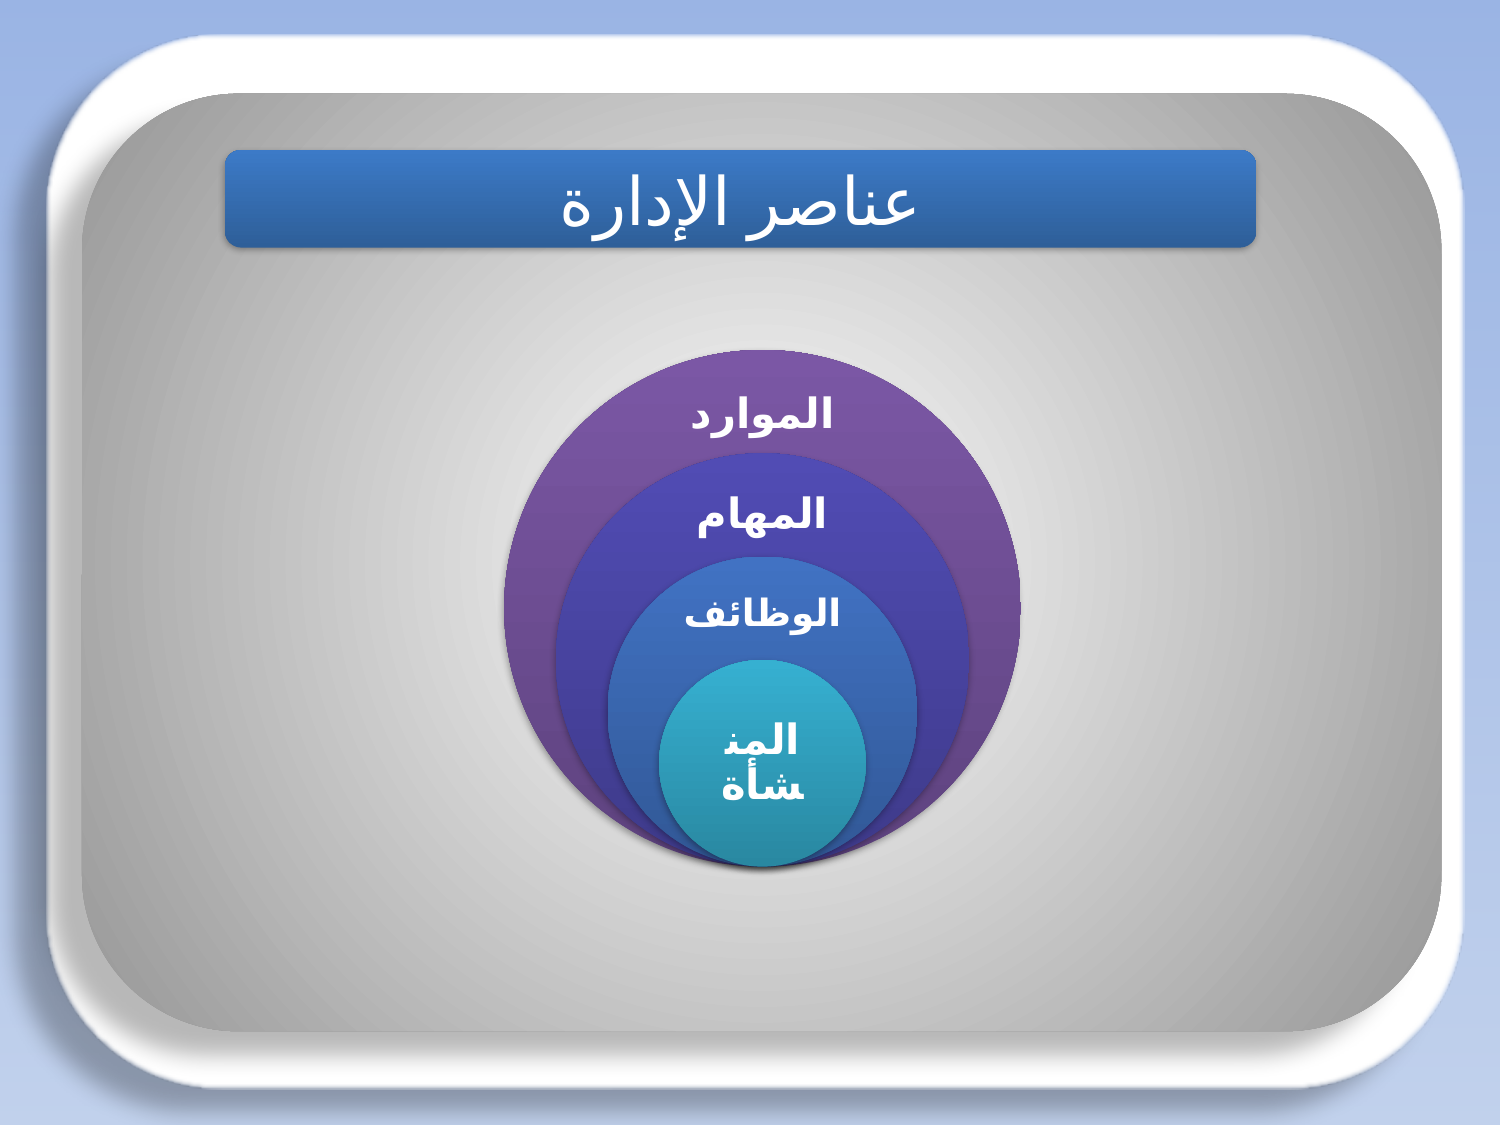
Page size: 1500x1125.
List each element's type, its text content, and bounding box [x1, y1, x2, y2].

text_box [287, 349, 1238, 867]
text_box [79, 91, 1444, 1034]
text_box [49, 34, 1468, 1089]
text_box [0, 0, 1500, 1125]
text_box عناصر الإدارة [224, 149, 1257, 248]
